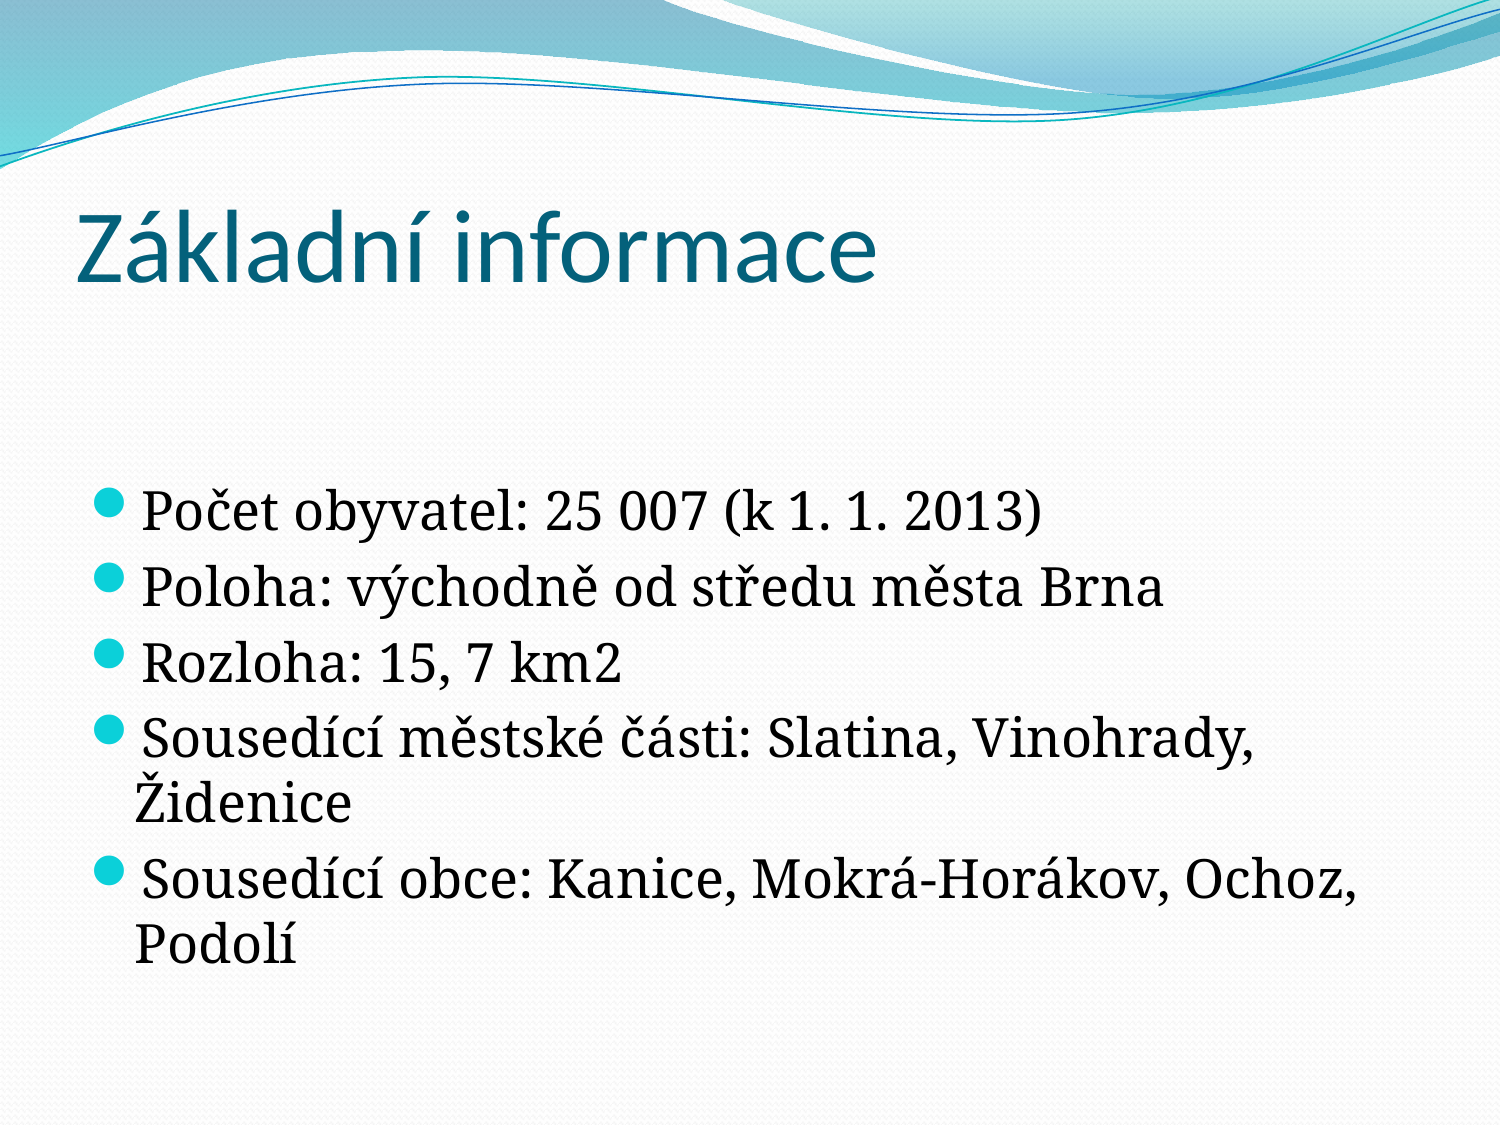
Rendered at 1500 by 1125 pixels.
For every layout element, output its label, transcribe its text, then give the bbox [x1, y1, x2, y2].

title Základní informace [75, 115, 1425, 303]
list Počet obyvatel: 25 007 (k 1. 1. 2013) Poloha: východně od středu města Brna Rozloha: 15, 7 km2 Sousedící městské části: Slatina, Vinohrady, Židenice Sousedící obce: Kanice, Mokrá-Horákov, Ochoz, Podolí [75, 317, 1425, 1038]
